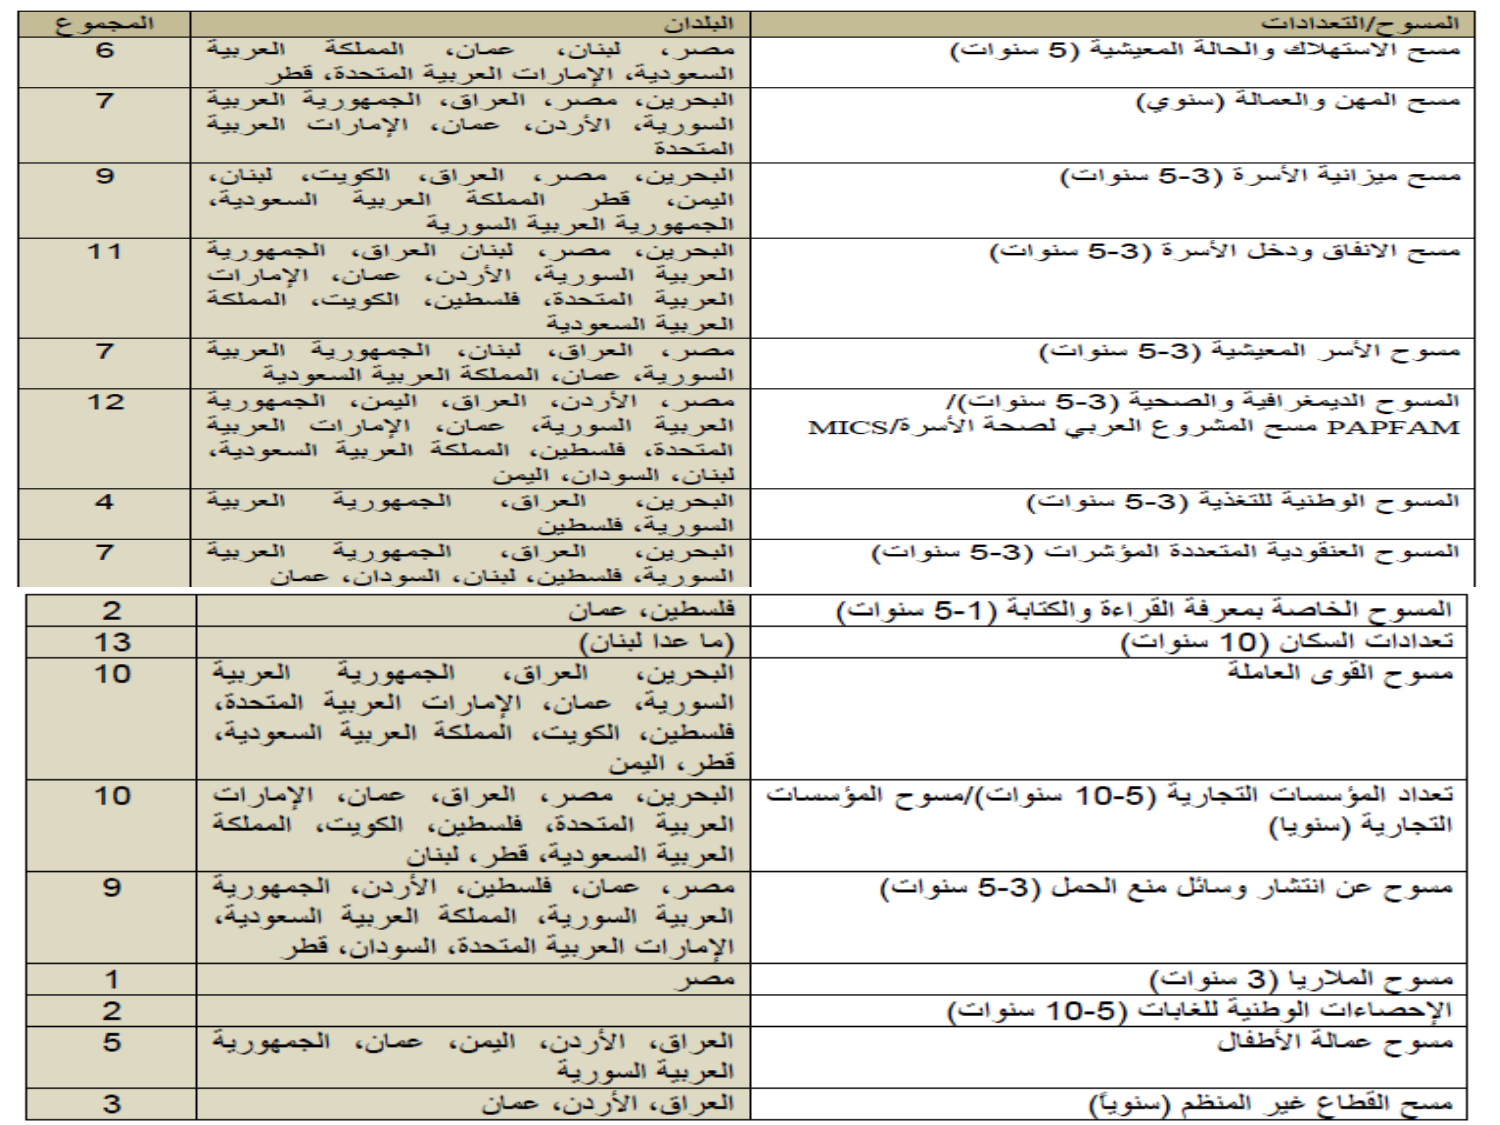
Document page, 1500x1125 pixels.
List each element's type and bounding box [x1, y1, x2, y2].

list [0, 0, 1500, 601]
picture [0, 587, 1500, 1125]
